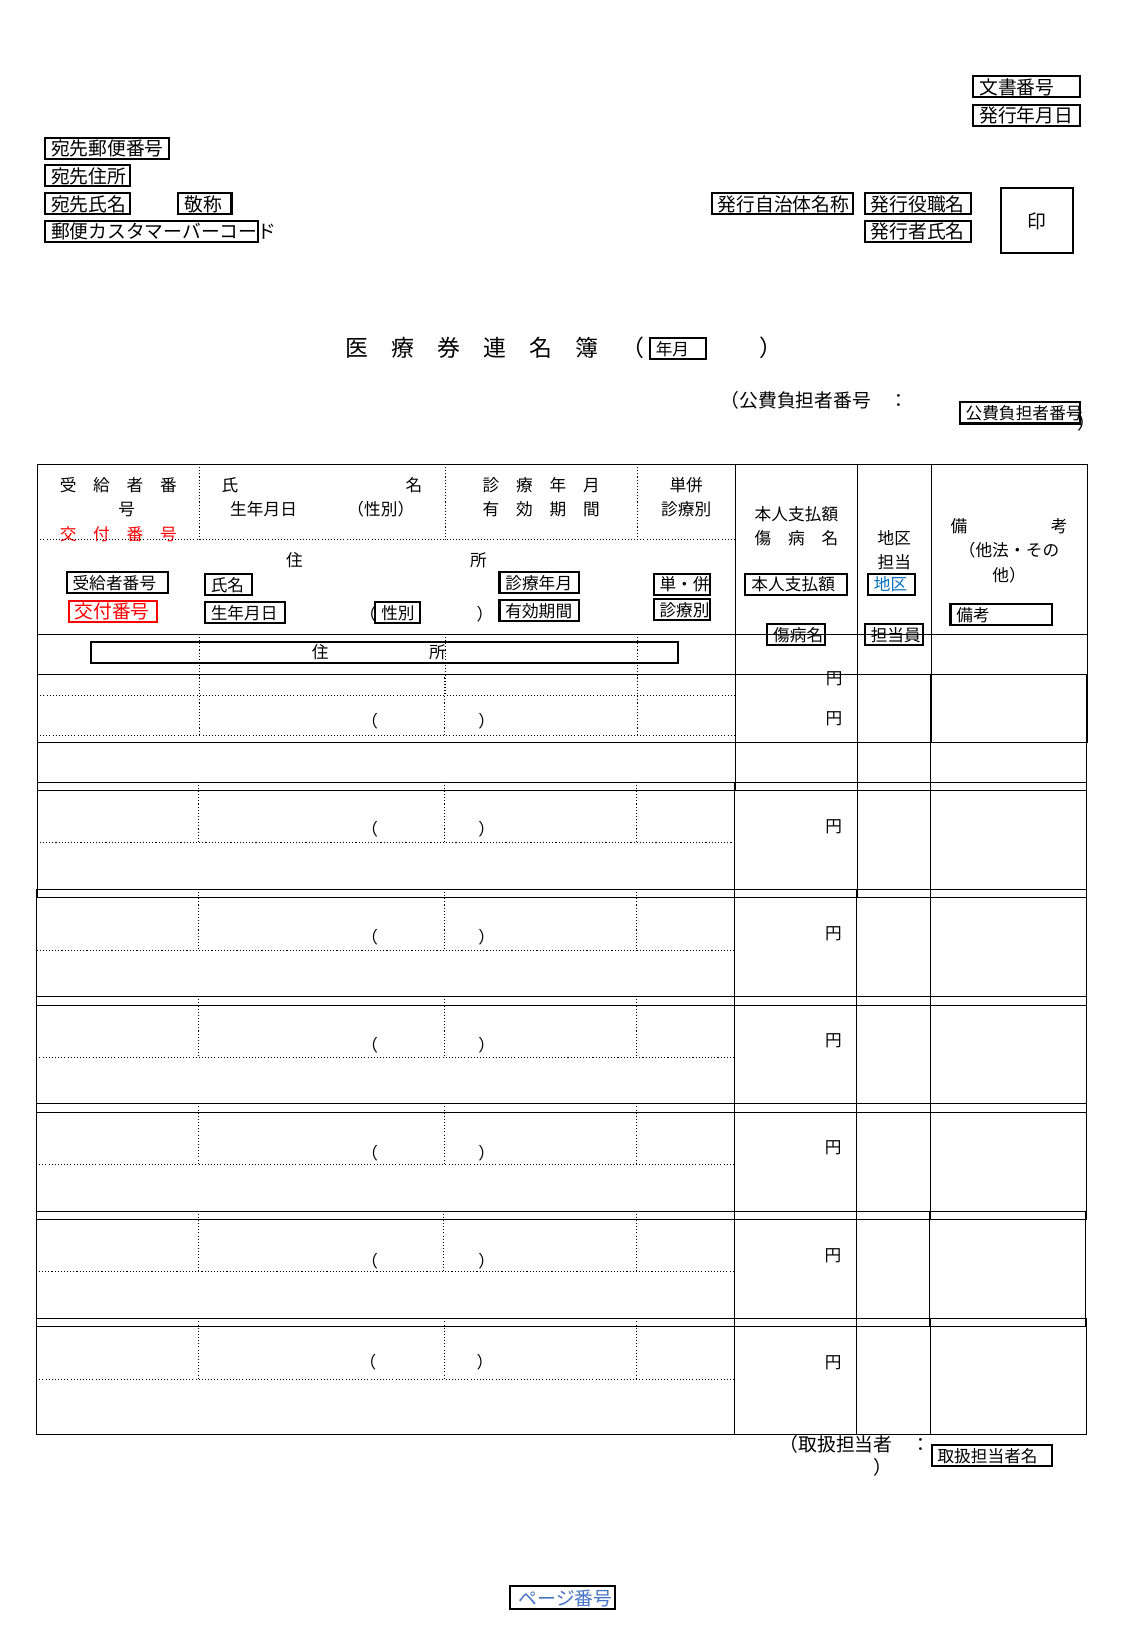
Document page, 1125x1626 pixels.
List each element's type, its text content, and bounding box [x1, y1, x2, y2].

table_header [199, 675, 445, 736]
text_box 発行年月日 [972, 104, 1081, 127]
table_header [931, 997, 1086, 1103]
table_header [444, 997, 636, 1057]
table_header [198, 997, 444, 1057]
table_cell [637, 635, 735, 674]
table_header 円 [735, 1212, 856, 1318]
table_header [637, 675, 735, 736]
text_box 診療別 [653, 598, 711, 621]
table_header [636, 997, 734, 1057]
table_cell [38, 635, 199, 674]
table_cell [37, 1057, 734, 1103]
text_box 医 療 券 連 名 簿 （ ） [91, 326, 1037, 392]
text_box （ ） [355, 1141, 444, 1164]
table_header [444, 1104, 636, 1165]
text_box （ ） [355, 1249, 444, 1272]
text_box 文書番号 [972, 75, 1081, 98]
table_header [636, 1104, 734, 1165]
text_box 地区 [867, 573, 916, 596]
text_box 宛先郵便番号 [44, 137, 170, 160]
text_box 診療年月 [498, 571, 580, 594]
text_box （ ） [355, 710, 444, 733]
table_header [858, 783, 930, 889]
table_header [37, 997, 198, 1057]
text_box 受給者番号 [66, 571, 169, 594]
table_header 円 [735, 1319, 856, 1434]
table_header 氏 名 生年月日 （性別） [199, 465, 445, 539]
table_header 診 療 年 月 有 効 期 間 [445, 465, 637, 539]
table_header [444, 1212, 636, 1272]
text_box 担当員 [864, 623, 924, 646]
table_cell [199, 635, 445, 641]
text_box 氏名 [204, 573, 253, 596]
text_box ページ番号 [509, 1585, 616, 1610]
table_header [38, 783, 199, 843]
text_box 備考 [949, 603, 1053, 626]
table_cell [858, 635, 931, 674]
table_header [857, 1212, 929, 1318]
table_header [199, 783, 445, 843]
text_box 住 所 [90, 641, 679, 664]
table_cell [445, 635, 637, 641]
table_cell [37, 950, 734, 996]
table_cell [199, 664, 445, 674]
table_header [857, 890, 930, 996]
text_box 宛先氏名 [44, 192, 131, 215]
table_header [931, 890, 1086, 996]
text_box 公費負担者番号 [959, 401, 1081, 425]
table_header [198, 1212, 444, 1272]
table_cell [37, 1165, 734, 1211]
text_box （ ） [353, 1351, 442, 1374]
text_box 傷病名 [766, 623, 826, 646]
table_header [198, 1319, 444, 1380]
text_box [764, 1436, 1124, 1475]
table_header 地区担当 [858, 465, 931, 634]
table_header [37, 1104, 198, 1165]
table_header [858, 675, 930, 782]
table_cell [38, 843, 734, 889]
table_header [37, 1212, 198, 1272]
table_header [931, 1319, 1086, 1434]
text_box 単・併 [653, 573, 711, 596]
table_header 円 [735, 1104, 856, 1211]
table_header [637, 783, 734, 843]
table_header [636, 1319, 734, 1380]
table_header [931, 783, 1086, 889]
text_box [711, 188, 1074, 254]
table_header 円 [735, 783, 857, 889]
table_header 円 [735, 890, 856, 996]
table_header [931, 1104, 1086, 1211]
table_cell [37, 1380, 734, 1434]
table_header [38, 675, 199, 736]
table_header 受 給 者 番 号 交 付 番 号 [38, 465, 199, 539]
text_box 生年月日 [204, 601, 286, 624]
table_header 本人支払額傷 病 名 [736, 465, 857, 634]
table_cell [445, 664, 637, 674]
table_header [445, 675, 637, 736]
table_header [198, 1104, 444, 1165]
text_box 年月 [649, 337, 707, 360]
table_header [444, 1319, 636, 1380]
table_header [37, 1319, 198, 1380]
table_header [857, 997, 930, 1103]
text_box （ ） [355, 1033, 444, 1056]
table_header [931, 675, 1086, 782]
table_header [857, 1319, 930, 1434]
table_header [637, 890, 734, 950]
table_cell [38, 736, 735, 782]
table_cell [37, 1272, 734, 1318]
text_box 交付番号 [68, 600, 158, 623]
text_box 郵便カスタマーバーコード [44, 220, 259, 243]
table_header 備 考 （他法・その他） [932, 465, 1087, 634]
table_header 円 [735, 997, 856, 1103]
table_header [445, 890, 637, 950]
table_header 単併 診療別 [637, 465, 735, 539]
table_cell 円 [736, 635, 857, 674]
table_cell 住 所 [38, 539, 735, 634]
table_header [636, 1212, 734, 1272]
text_box （ ） [353, 602, 442, 625]
table_header [930, 1212, 1085, 1318]
text_box 敬称 [177, 192, 233, 215]
text_box （ ） [355, 925, 444, 948]
table_header [199, 890, 445, 950]
table_header [445, 783, 637, 843]
table_cell [932, 635, 1087, 674]
table_header 円 [736, 675, 857, 782]
text_box 宛先住所 [44, 164, 131, 187]
table_header [37, 890, 199, 950]
text_box 有効期間 [498, 599, 580, 622]
text_box （ ） [355, 817, 444, 841]
table_header [857, 1104, 930, 1211]
text_box （公費負担者番号 ： ） [698, 381, 1111, 464]
text_box 本人支払額 [744, 573, 848, 596]
